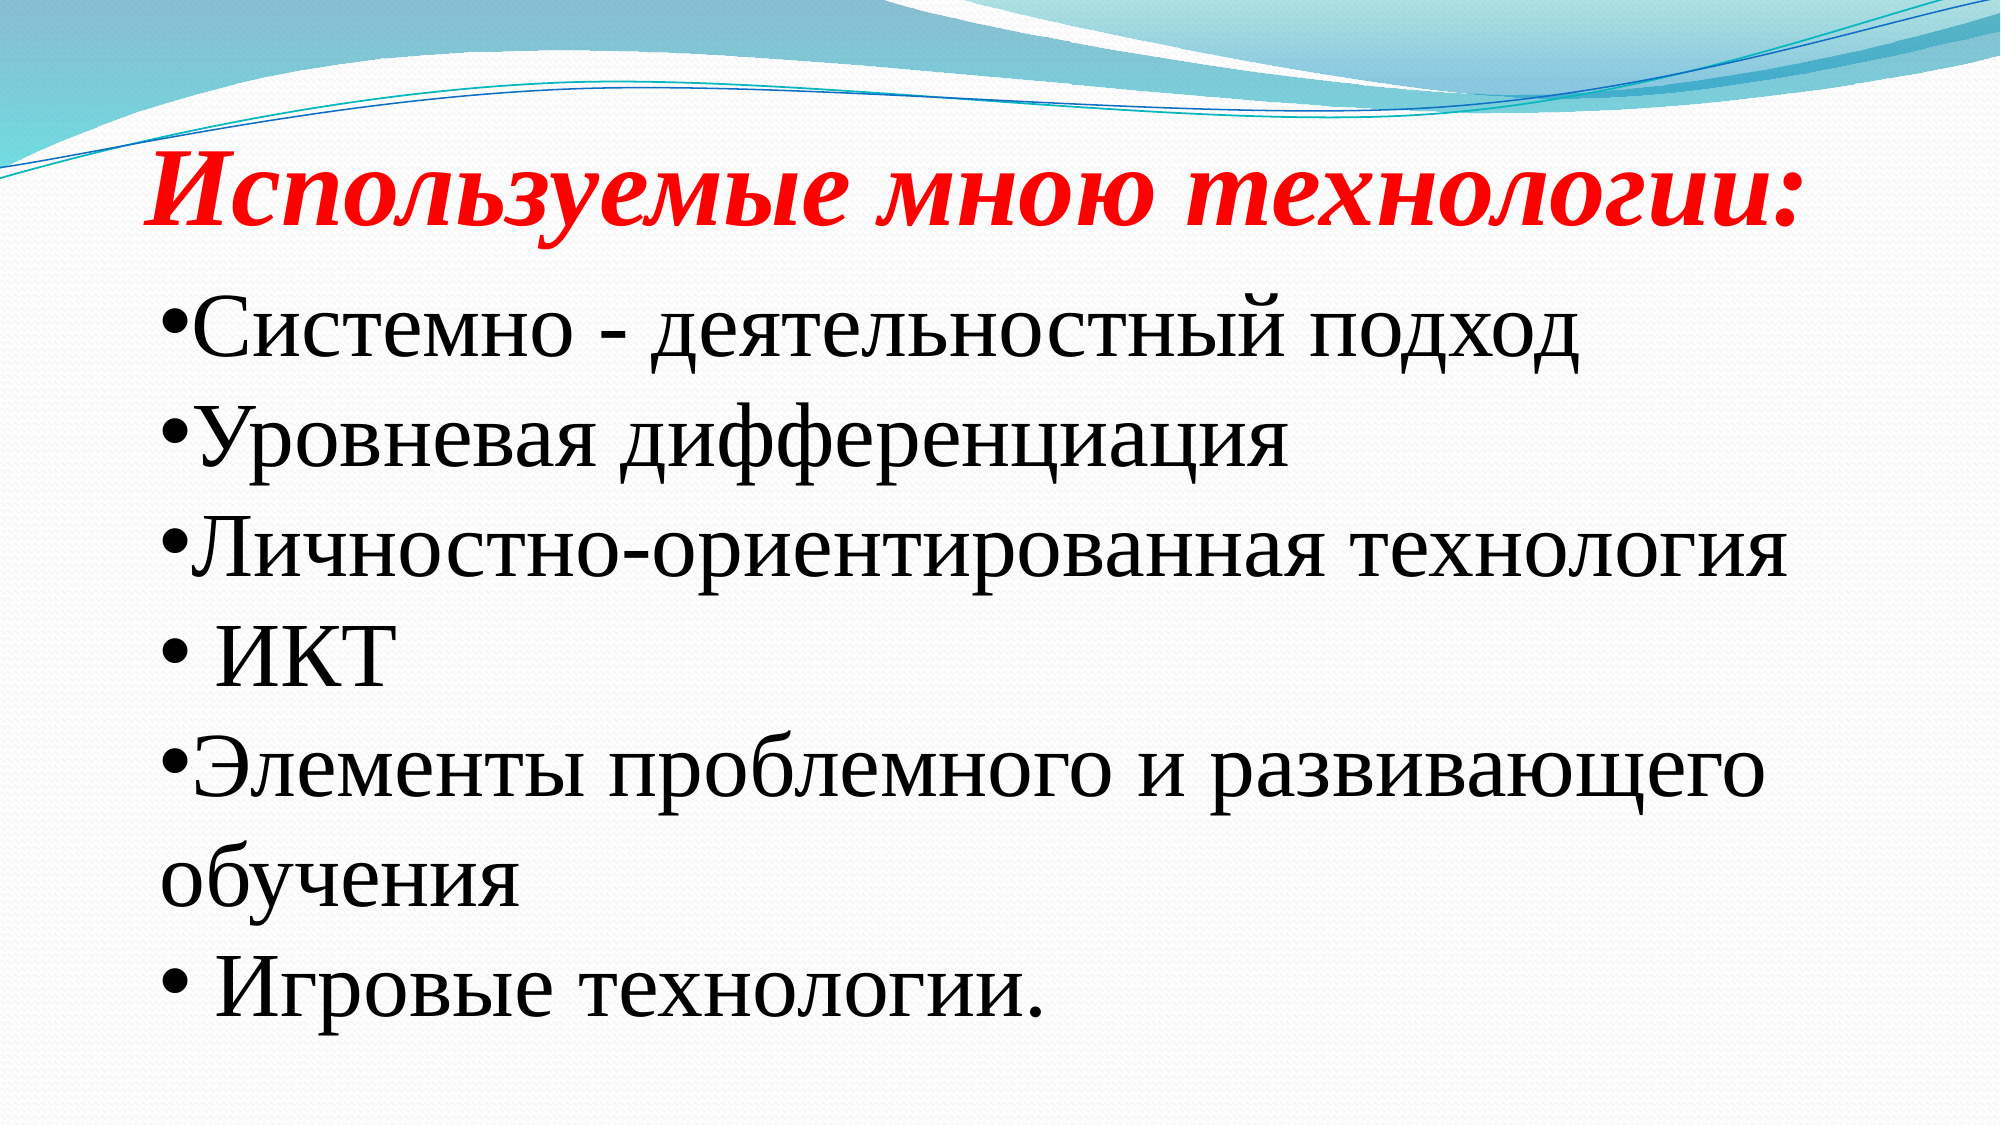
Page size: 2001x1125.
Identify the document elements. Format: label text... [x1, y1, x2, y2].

text_box Используемые мною технологии: [129, 105, 1827, 256]
text_box Системно - деятельностный подход Уровневая дифференциация Личностно-ориентированная технология ИКТ Элементы проблемного и развивающего обучения Игровые технологии. [144, 257, 1914, 1043]
